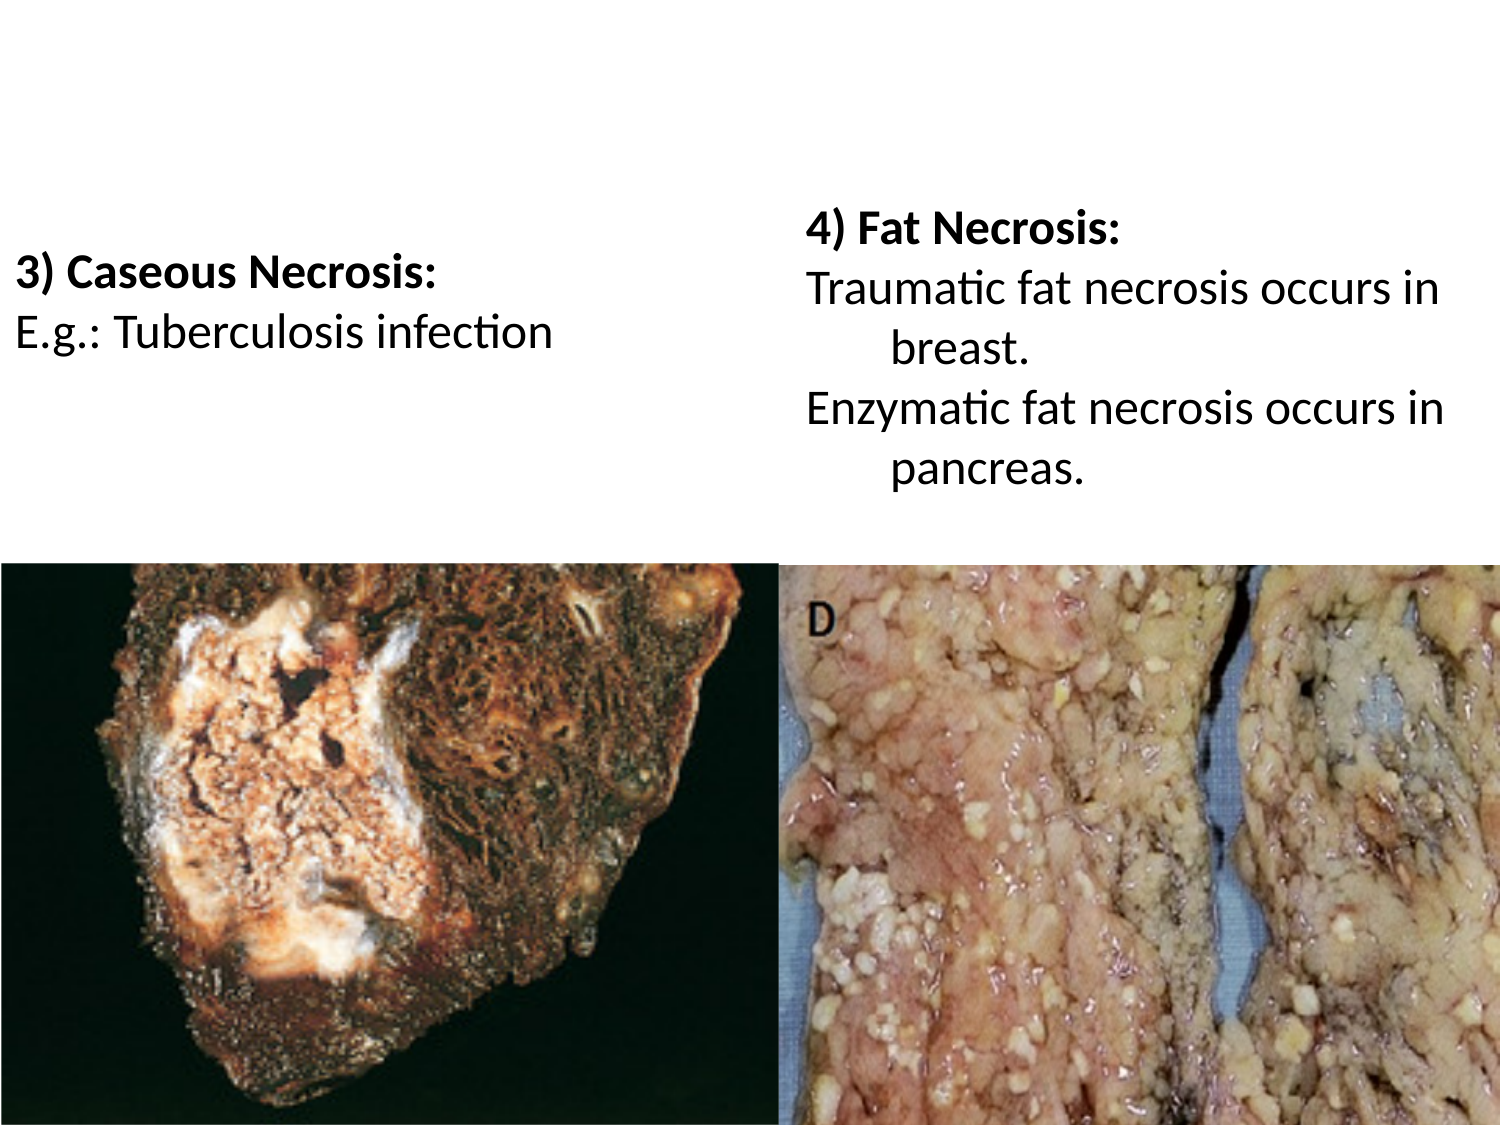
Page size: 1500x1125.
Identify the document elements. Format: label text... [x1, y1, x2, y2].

text_box 3) Caseous Necrosis: E.g.: Tuberculosis infection [0, 231, 750, 367]
picture [0, 562, 1500, 1125]
text_box 4) Fat Necrosis: Traumatic fat necrosis occurs in breast. Enzymatic fat necrosis occurs in pancreas. [791, 187, 1500, 548]
